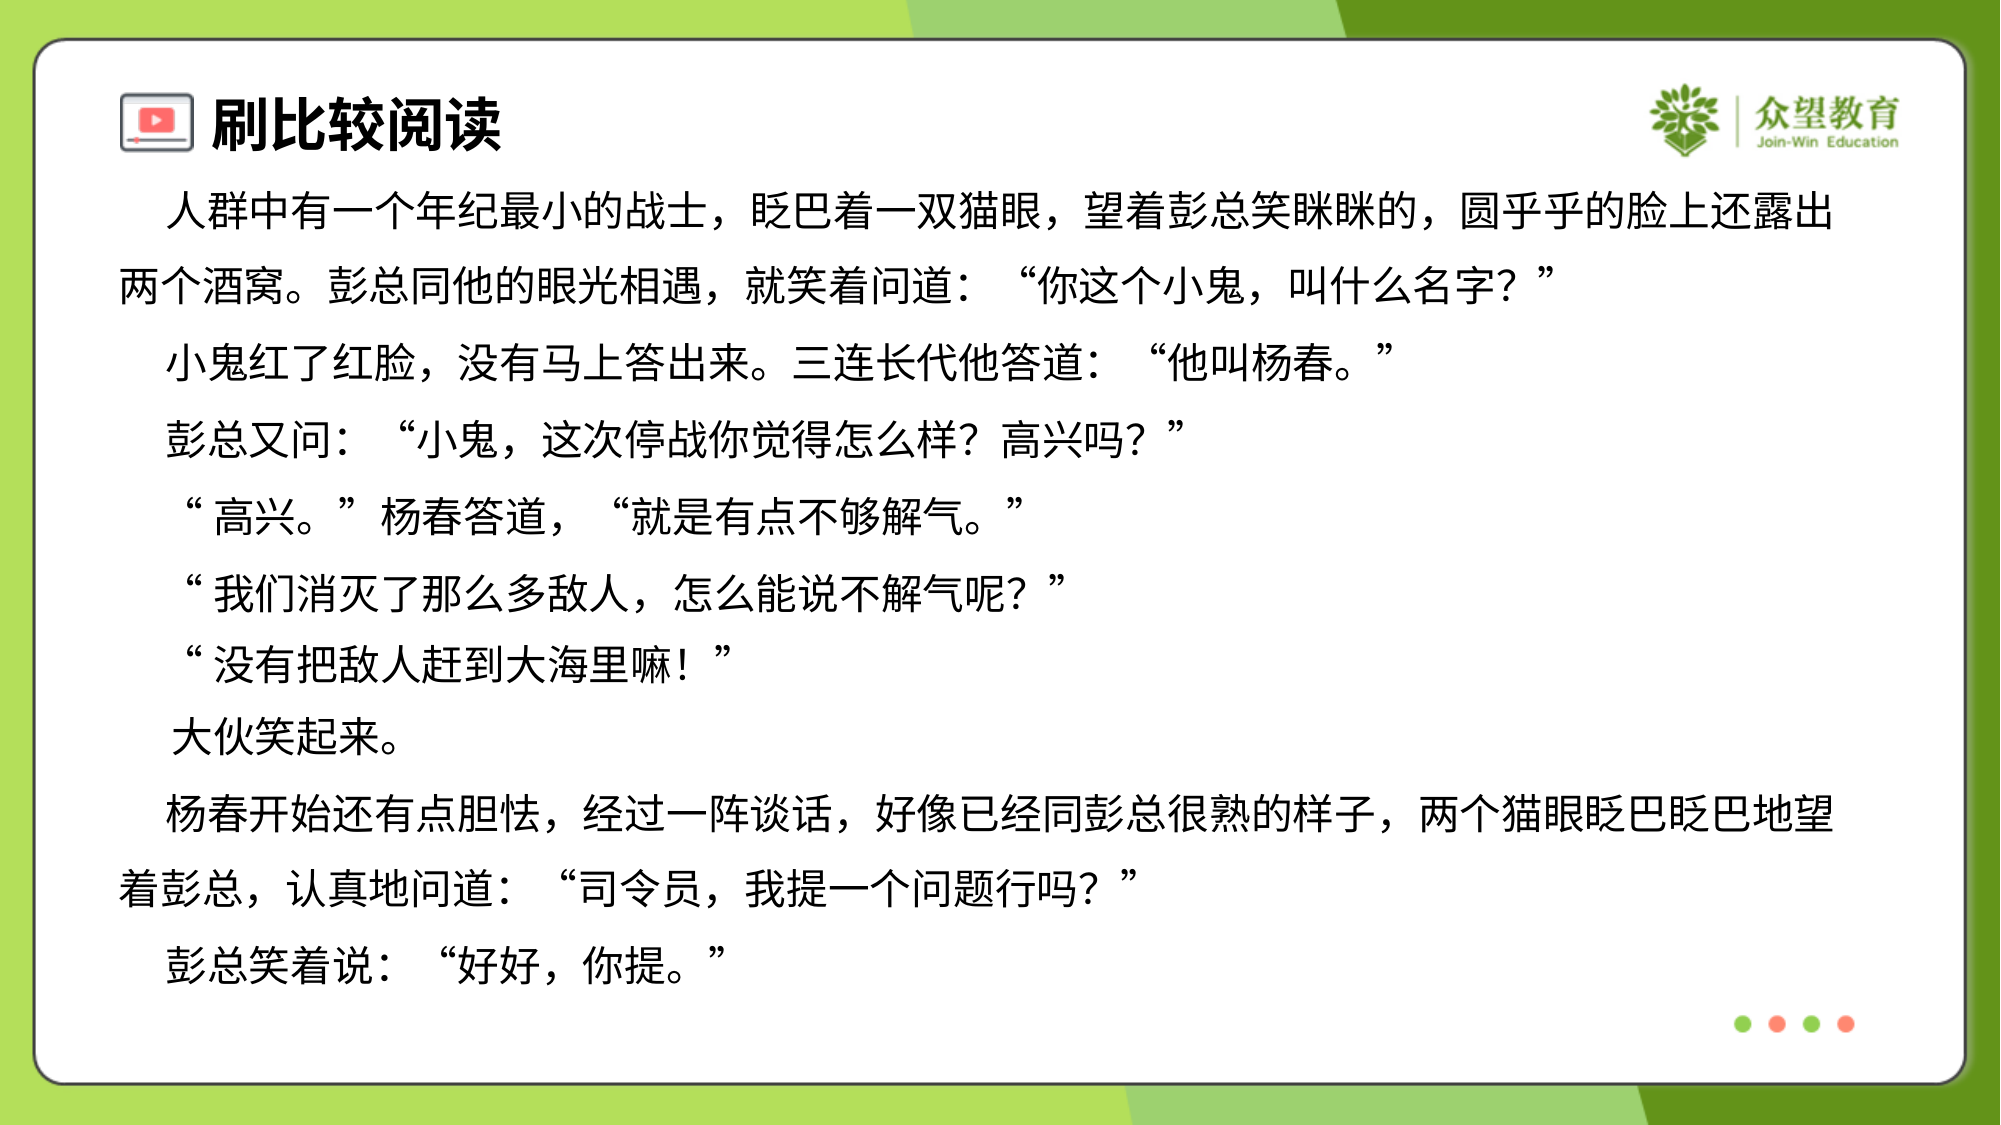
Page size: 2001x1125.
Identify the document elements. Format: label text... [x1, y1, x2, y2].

text_box 大伙笑起来。 杨春开始还有点胆怯，经过一阵谈话，好像已经同彭总很熟的样子，两个猫眼眨巴眨巴地望 着彭总，认真地问道：“司令员，我提一个问题行吗？” 彭总笑着说：“好好，你提。” [118, 685, 1883, 990]
picture [0, 0, 2000, 1125]
text_box 人群中有一个年纪最小的战士，眨巴着一双猫眼，望着彭总笑眯眯的，圆乎乎的脸上还露出 两个酒窝。彭总同他的眼光相遇，就笑着问道：“你这个小鬼，叫什么名字？” 小鬼红了红脸，没有马上答出来。三连长代他答道：“他叫杨春。” 彭总又问：“小鬼，这次停战你觉得怎么样？高兴吗？” “高兴。”杨春答道，“就是有点不够解气。” “我们消灭了那么多敌人，怎么能说不解气呢？” “没有把敌人赶到大海里嘛！” [118, 159, 1883, 682]
